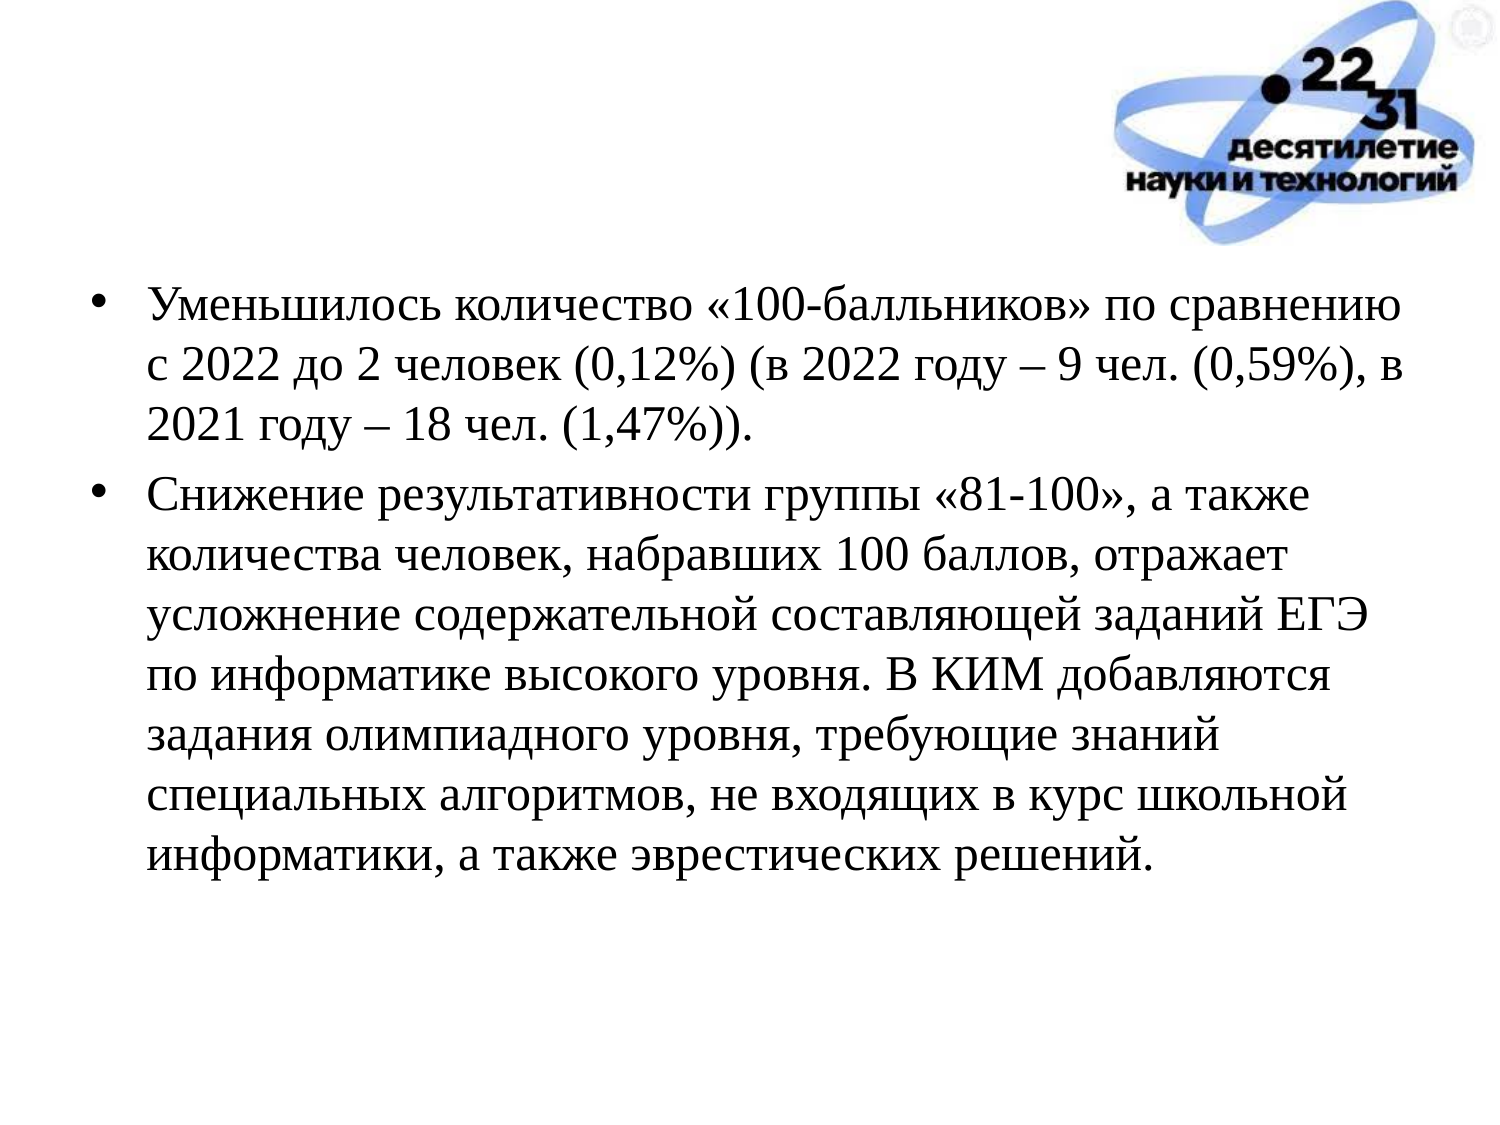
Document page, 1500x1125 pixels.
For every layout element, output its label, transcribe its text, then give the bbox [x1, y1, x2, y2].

list Уменьшилось количество «100-балльников» по сравнению с 2022 до 2 человек (0,12%) (в 2022 году – 9 чел. (0,59%), в 2021 году – 18 чел. (1,47%)). Снижение результативности группы «81-100», а также количества человек, набравших 100 баллов, отражает усложнение содержательной составляющей заданий ЕГЭ по информатике высокого уровня. В КИМ добавляются задания олимпиадного уровня, требующие знаний специальных алгоритмов, не входящих в курс школьной информатики, а также эврестических решений. [75, 262, 1425, 1005]
picture [1089, 0, 1500, 247]
